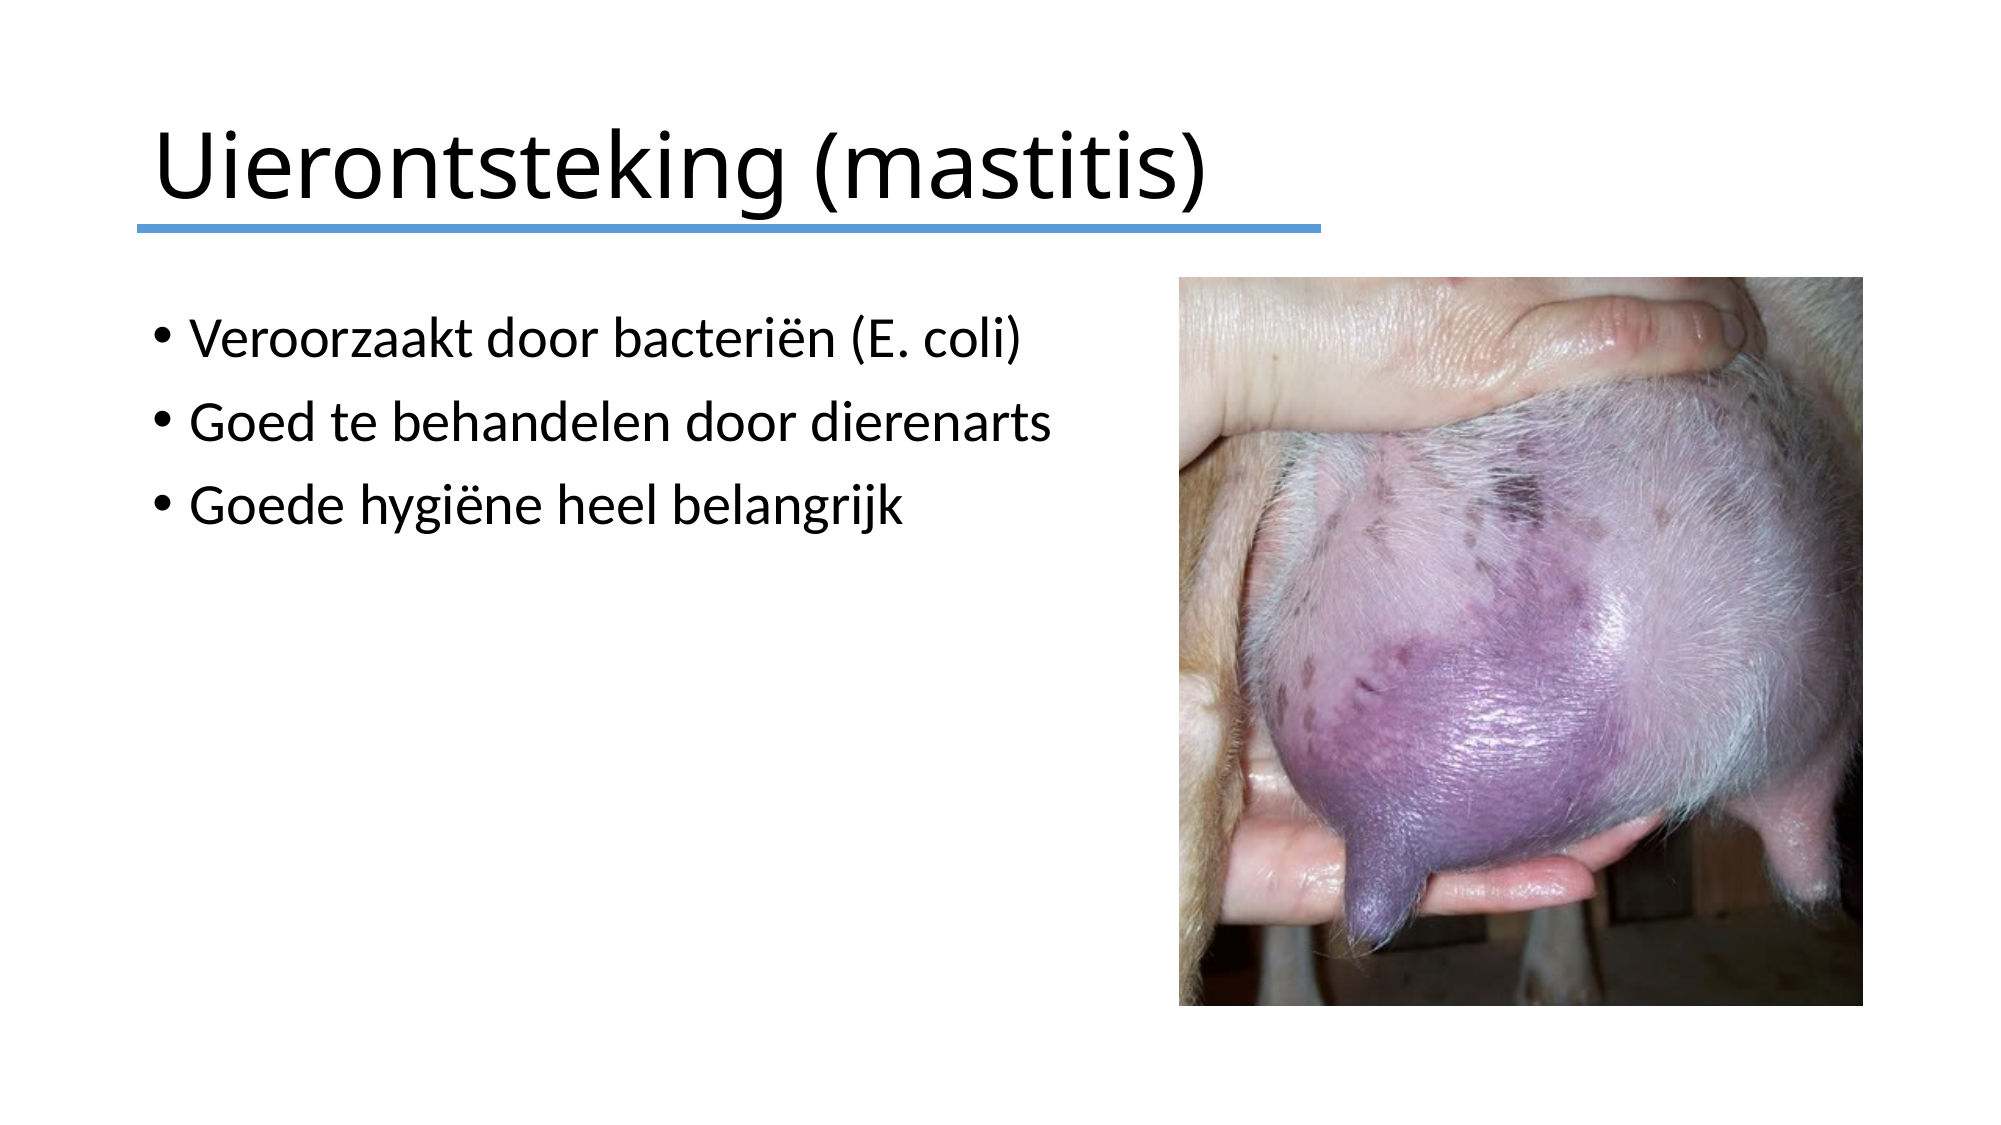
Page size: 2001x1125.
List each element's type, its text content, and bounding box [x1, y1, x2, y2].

picture [1179, 277, 1863, 1006]
title Uierontsteking (mastitis) [137, 59, 1863, 278]
list Veroorzaakt door bacteriën (E. coli) Goed te behandelen door dierenarts Goede hygiëne heel belangrijk [137, 299, 1863, 1014]
